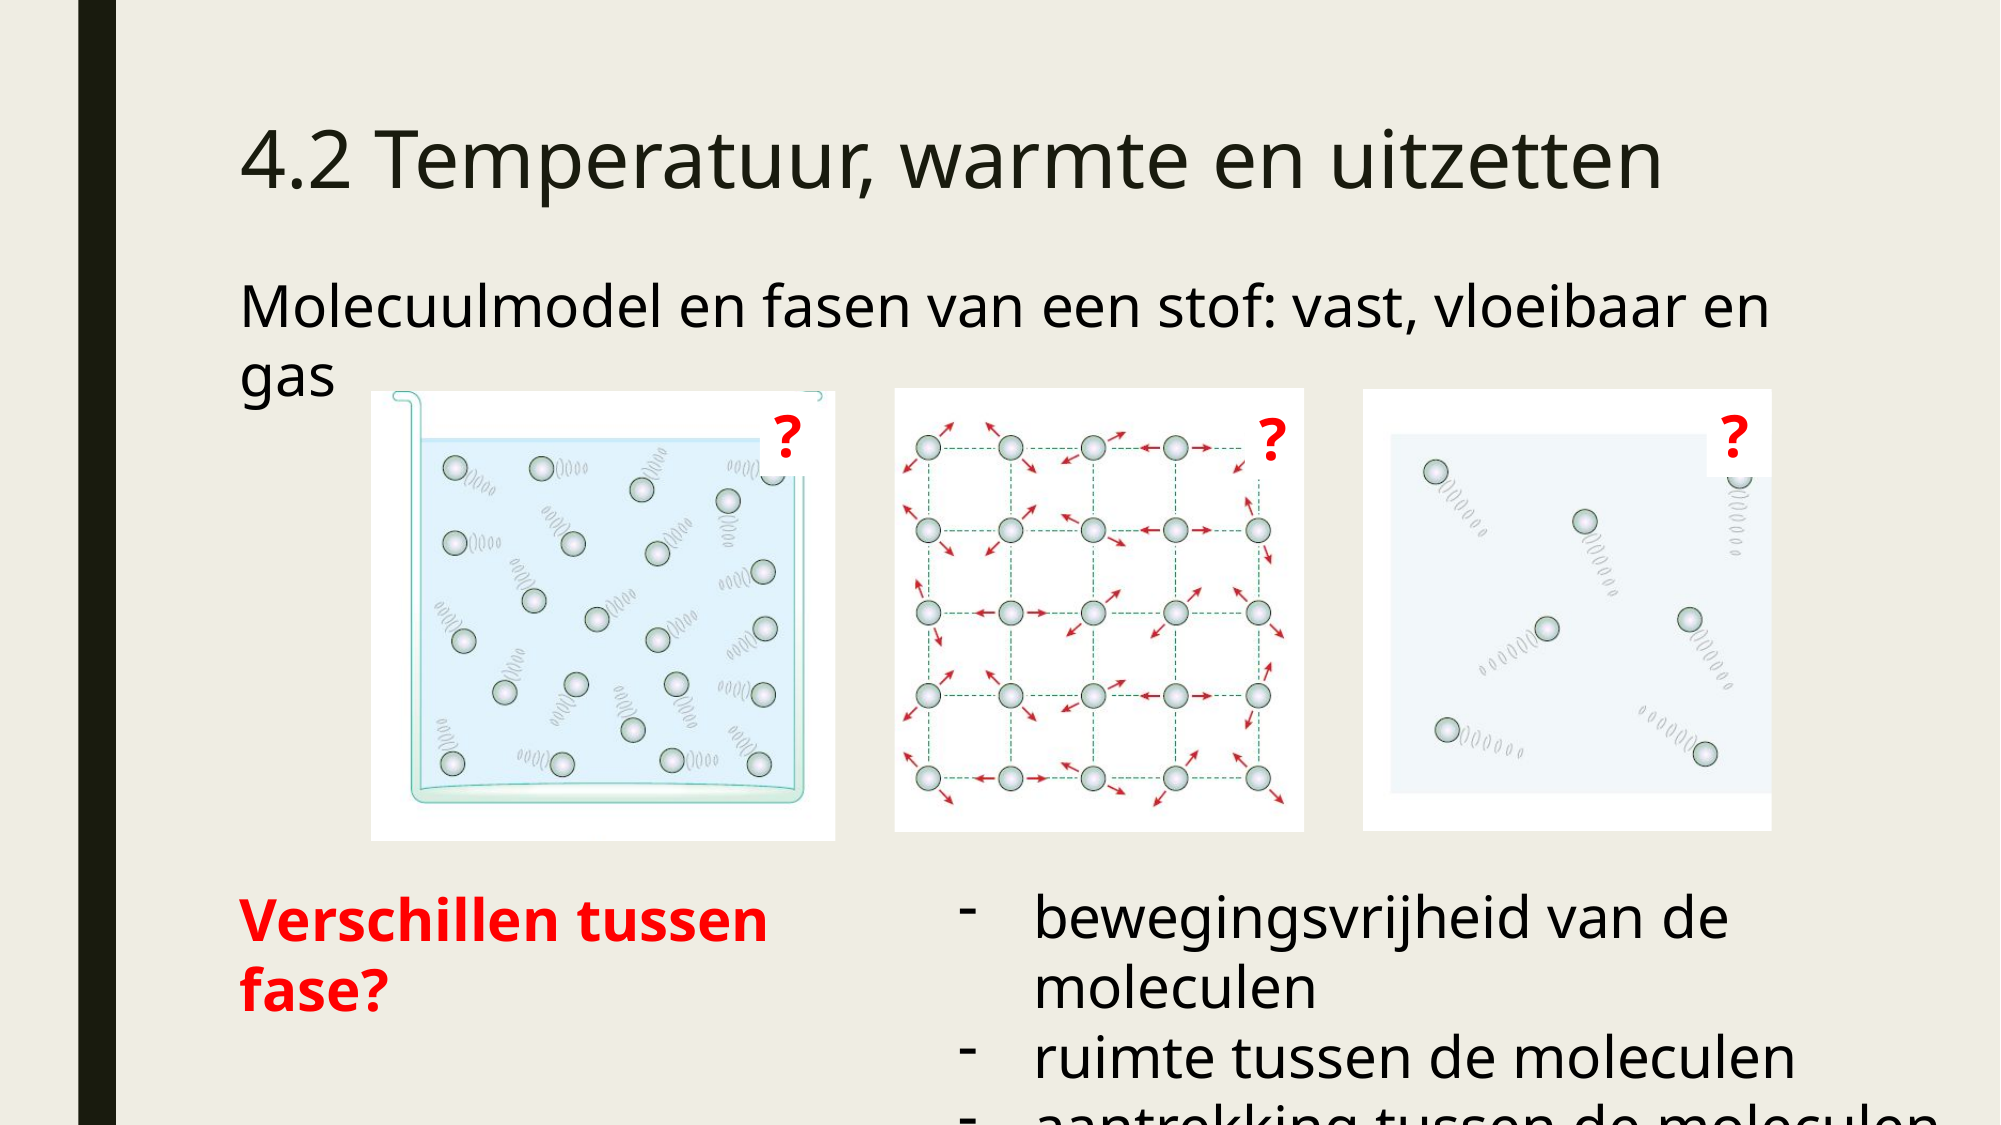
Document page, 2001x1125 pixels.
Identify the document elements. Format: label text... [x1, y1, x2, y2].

text_box Verschillen tussen fase? [225, 875, 943, 1031]
text_box bewegingsvrijheid van de moleculen ruimte tussen de moleculen aantrekking tussen de moleculen [943, 872, 1972, 1125]
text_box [371, 388, 1772, 841]
text_box Molecuulmodel en fasen van een stof: vast, vloeibaar en gas [225, 261, 1818, 416]
title 4.2 Temperatuur, warmte en uitzetten [225, 112, 1729, 261]
